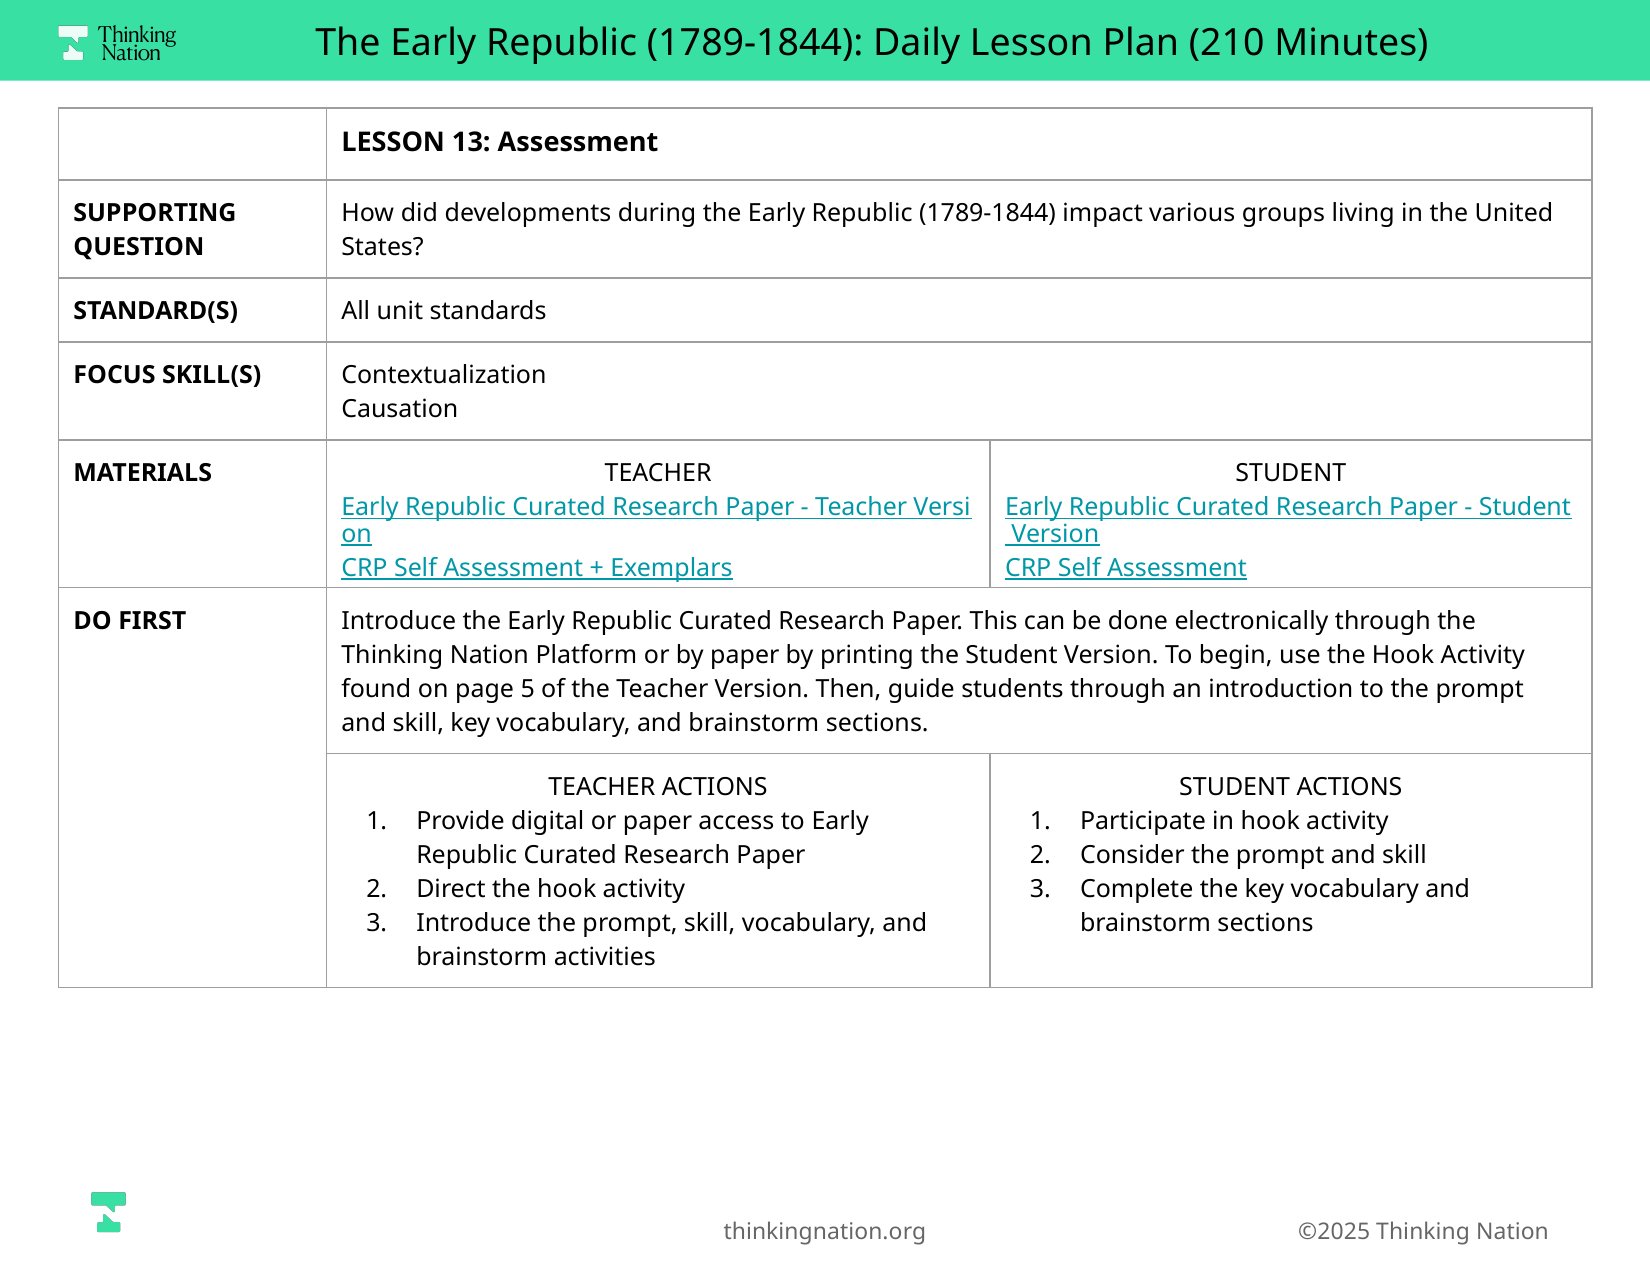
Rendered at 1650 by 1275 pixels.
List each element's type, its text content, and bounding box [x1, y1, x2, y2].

table_header [59, 109, 326, 179]
table_cell STUDENT ACTIONS Participate in hook activity Consider the prompt and skill Complete the key vocabulary and brainstorm sections [991, 754, 1591, 987]
table_cell STUDENT Early Republic Curated Research Paper - Student Version CRP Self Assessment [991, 441, 1591, 587]
table_cell How did developments during the Early Republic (1789-1844) impact various groups living in the United States? [327, 181, 1591, 277]
table_cell FOCUS SKILL(S) [59, 343, 326, 439]
table_header LESSON 13: Assessment [327, 109, 1591, 179]
text_box ©2025 Thinking Nation [1174, 1200, 1566, 1240]
picture [80, 1184, 136, 1240]
table_cell Introduce the Early Republic Curated Research Paper. This can be done electronically through the Thinking Nation Platform or by paper by printing the Student Version. To begin, use the Hook Activity found on page 5 of the Teacher Version. Then, guide students through an introduction to the prompt and skill, key vocabulary, and brainstorm sections. [327, 588, 1591, 753]
table_cell All unit standards [327, 279, 1591, 341]
table_cell Contextualization Causation [327, 343, 1591, 439]
text_box The Early Republic (1789-1844): Daily Lesson Plan (210 Minutes) [0, 0, 1650, 81]
table_cell DO FIRST [59, 588, 326, 987]
table_cell SUPPORTING QUESTION [59, 181, 326, 277]
text_box thinkingnation.org [629, 1200, 1021, 1240]
table_cell TEACHER ACTIONS Provide digital or paper access to Early Republic Curated Research Paper Direct the hook activity Introduce the prompt, skill, vocabulary, and brainstorm activities [327, 754, 989, 987]
picture [45, 14, 180, 85]
table_cell STANDARD(S) [59, 279, 326, 341]
table_cell MATERIALS [59, 441, 326, 587]
table_cell TEACHER Early Republic Curated Research Paper - Teacher Version CRP Self Assessment + Exemplars [327, 441, 989, 587]
